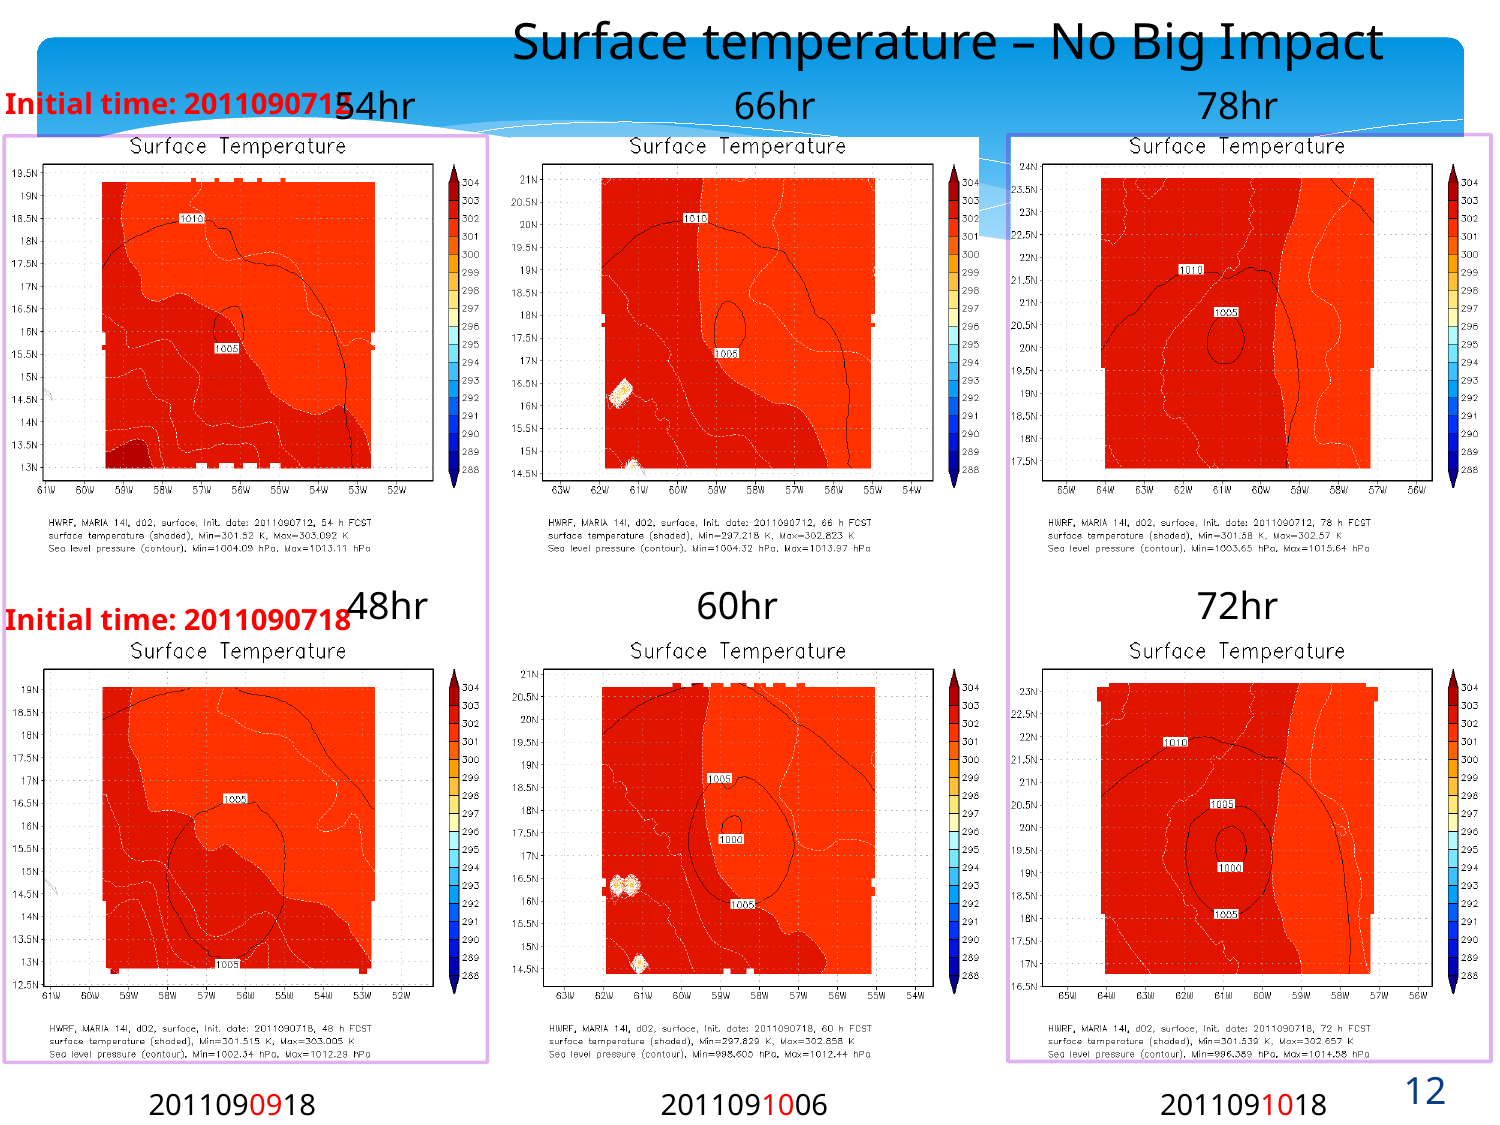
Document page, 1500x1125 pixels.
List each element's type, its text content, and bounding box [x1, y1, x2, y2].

text_box 60hr [662, 574, 813, 635]
picture [1011, 642, 1479, 1059]
text_box 66hr [699, 74, 850, 135]
picture [1010, 136, 1478, 554]
picture [511, 136, 979, 554]
text_box 2011091018 [1145, 1078, 1343, 1125]
text_box 54hr [299, 74, 450, 135]
text_box Surface temperature – No Big Impact [497, 2, 1400, 78]
picture [13, 642, 480, 1059]
picture [12, 136, 479, 554]
picture [512, 642, 979, 1059]
text_box 48hr [312, 574, 463, 635]
text_box 78hr [1162, 74, 1313, 135]
text_box [3, 135, 489, 1064]
text_box Initial time: 2011090712 [0, 78, 299, 128]
text_box 2011090918 [133, 1078, 331, 1125]
text_box [1007, 133, 1492, 1062]
slide_number 12 [1350, 1062, 1500, 1123]
text_box 72hr [1162, 574, 1313, 635]
text_box 2011091006 [645, 1078, 843, 1125]
